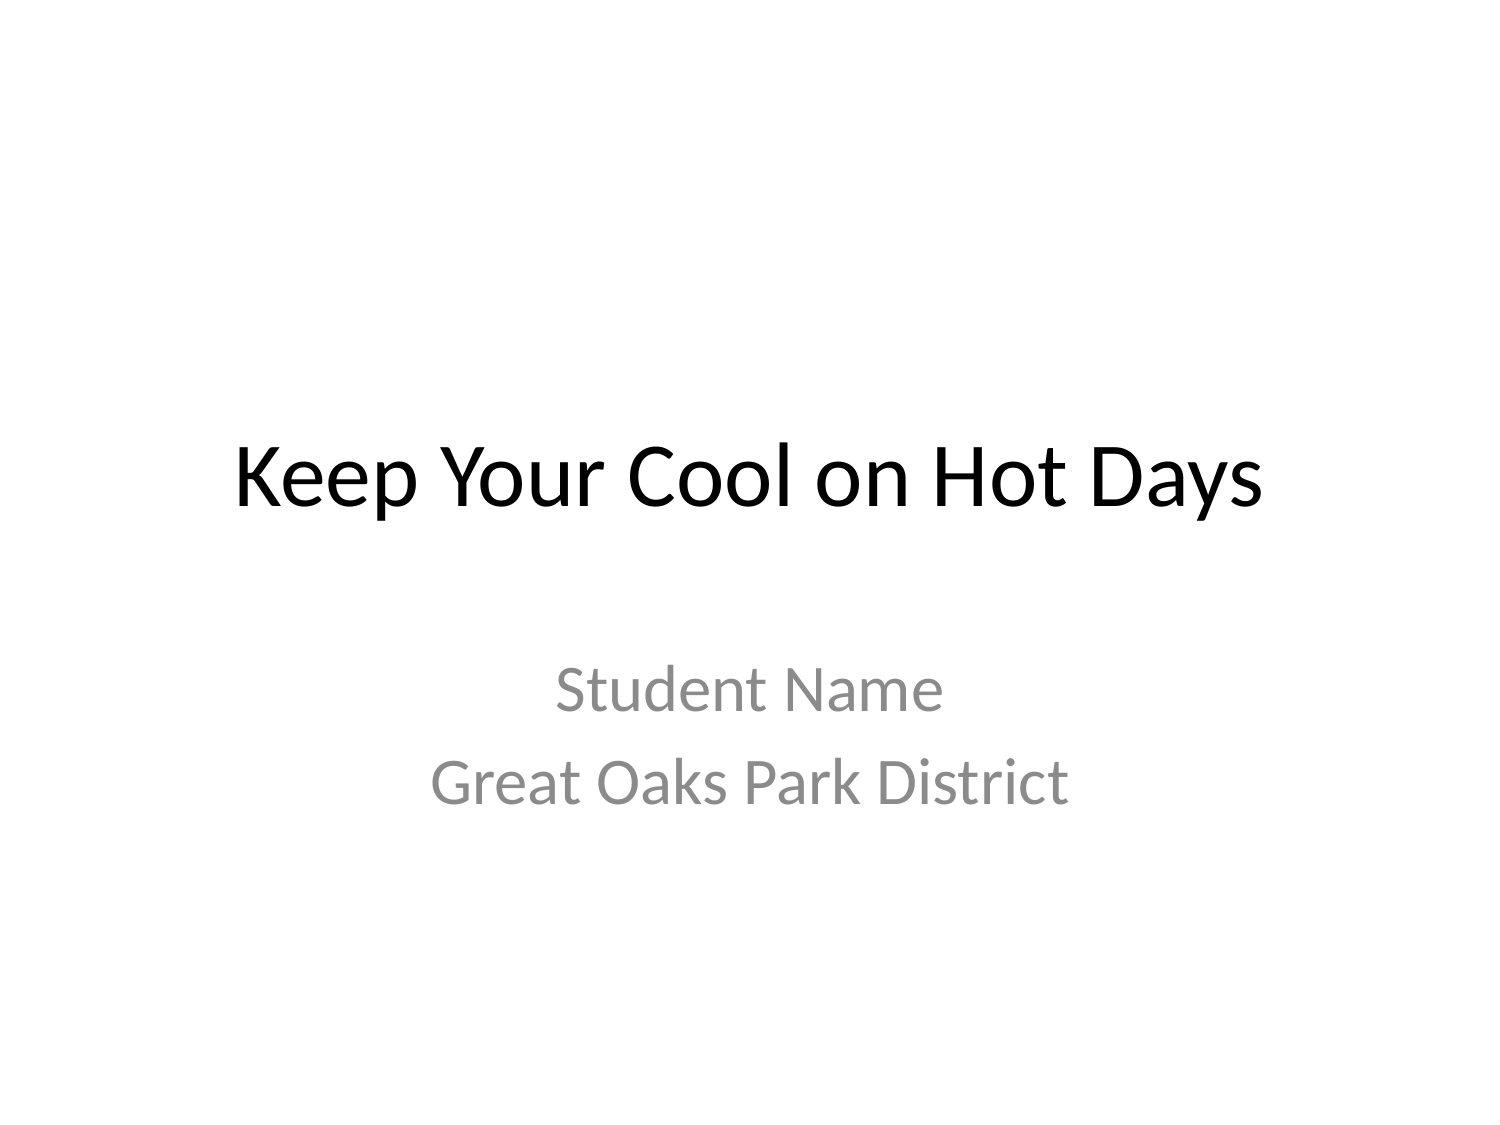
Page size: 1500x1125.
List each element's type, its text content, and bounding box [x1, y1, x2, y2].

subtitle Student Name Great Oaks Park District [225, 637, 1275, 925]
title Keep Your Cool on Hot Days [112, 349, 1388, 591]
